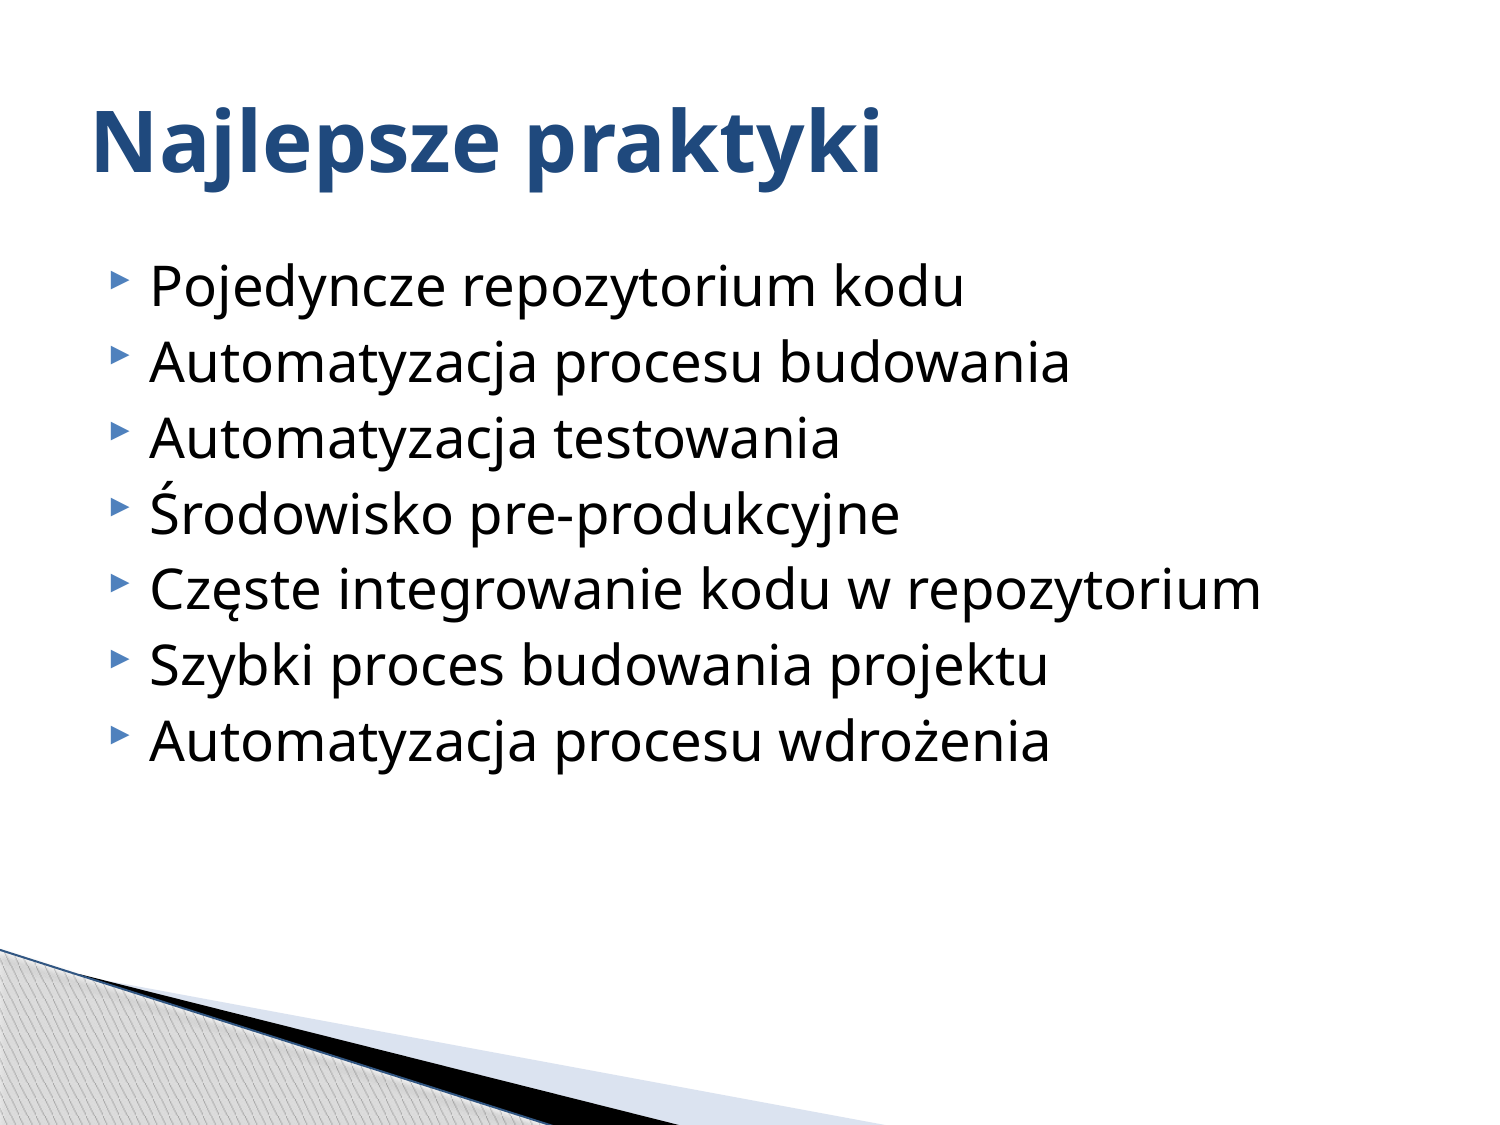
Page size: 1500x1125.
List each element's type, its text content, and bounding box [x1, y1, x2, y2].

title Najlepsze praktyki [75, 45, 1425, 233]
list Pojedyncze repozytorium kodu Automatyzacja procesu budowania Automatyzacja testowania Środowisko pre-produkcyjne Częste integrowanie kodu w repozytorium Szybki proces budowania projektu Automatyzacja procesu wdrożenia [75, 243, 1425, 986]
